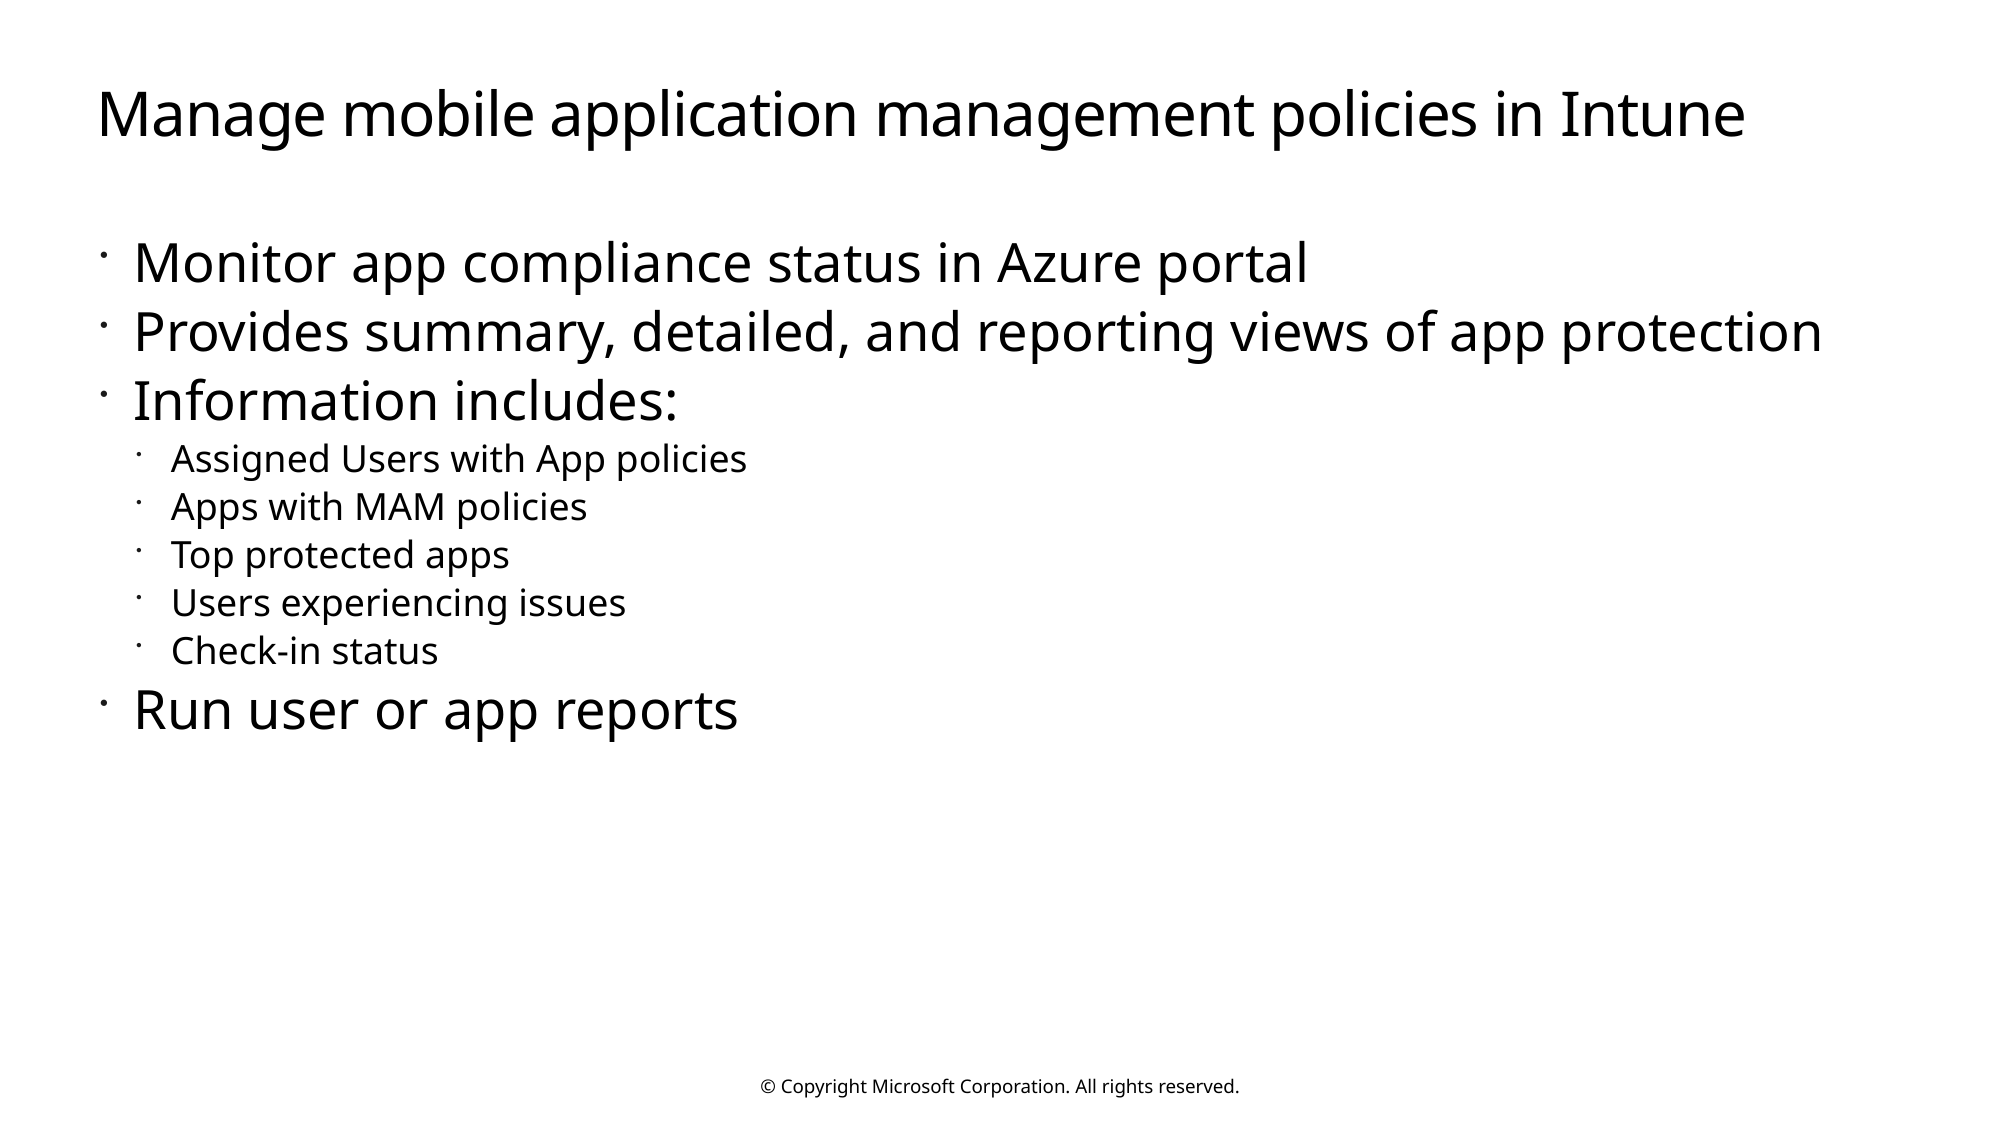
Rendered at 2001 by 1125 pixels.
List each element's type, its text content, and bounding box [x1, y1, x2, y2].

list Monitor app compliance status in Azure portal Provides summary, detailed, and reporting views of app protection Information includes: Assigned Users with App policies Apps with MAM policies Top protected apps Users experiencing issues Check-in status Run user or app reports [95, 235, 1904, 777]
title Manage mobile application management policies in Intune [96, 75, 1904, 166]
